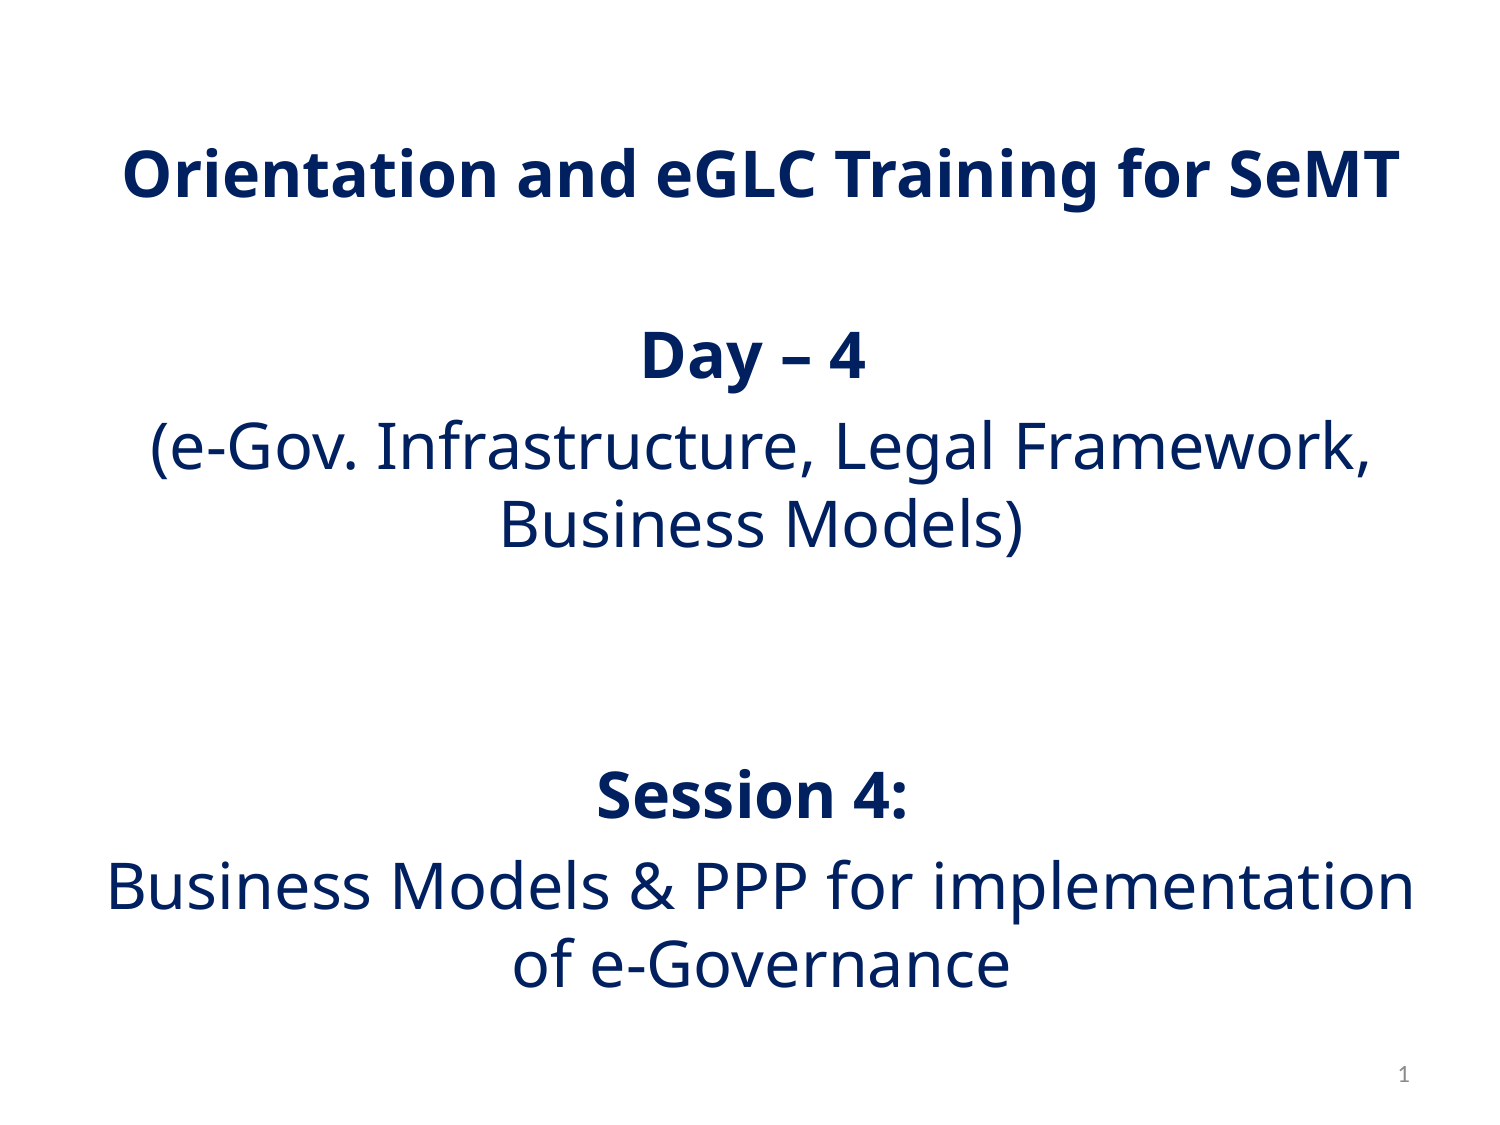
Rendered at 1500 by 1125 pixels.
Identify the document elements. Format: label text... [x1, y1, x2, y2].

subtitle Orientation and eGLC Training for SeMT Day – 4 (e-Gov. Infrastructure, Legal Framework, Business Models) Session 4: Business Models & PPP for implementation of e-Governance [88, 125, 1436, 1071]
slide_number 1 [1074, 1042, 1425, 1103]
